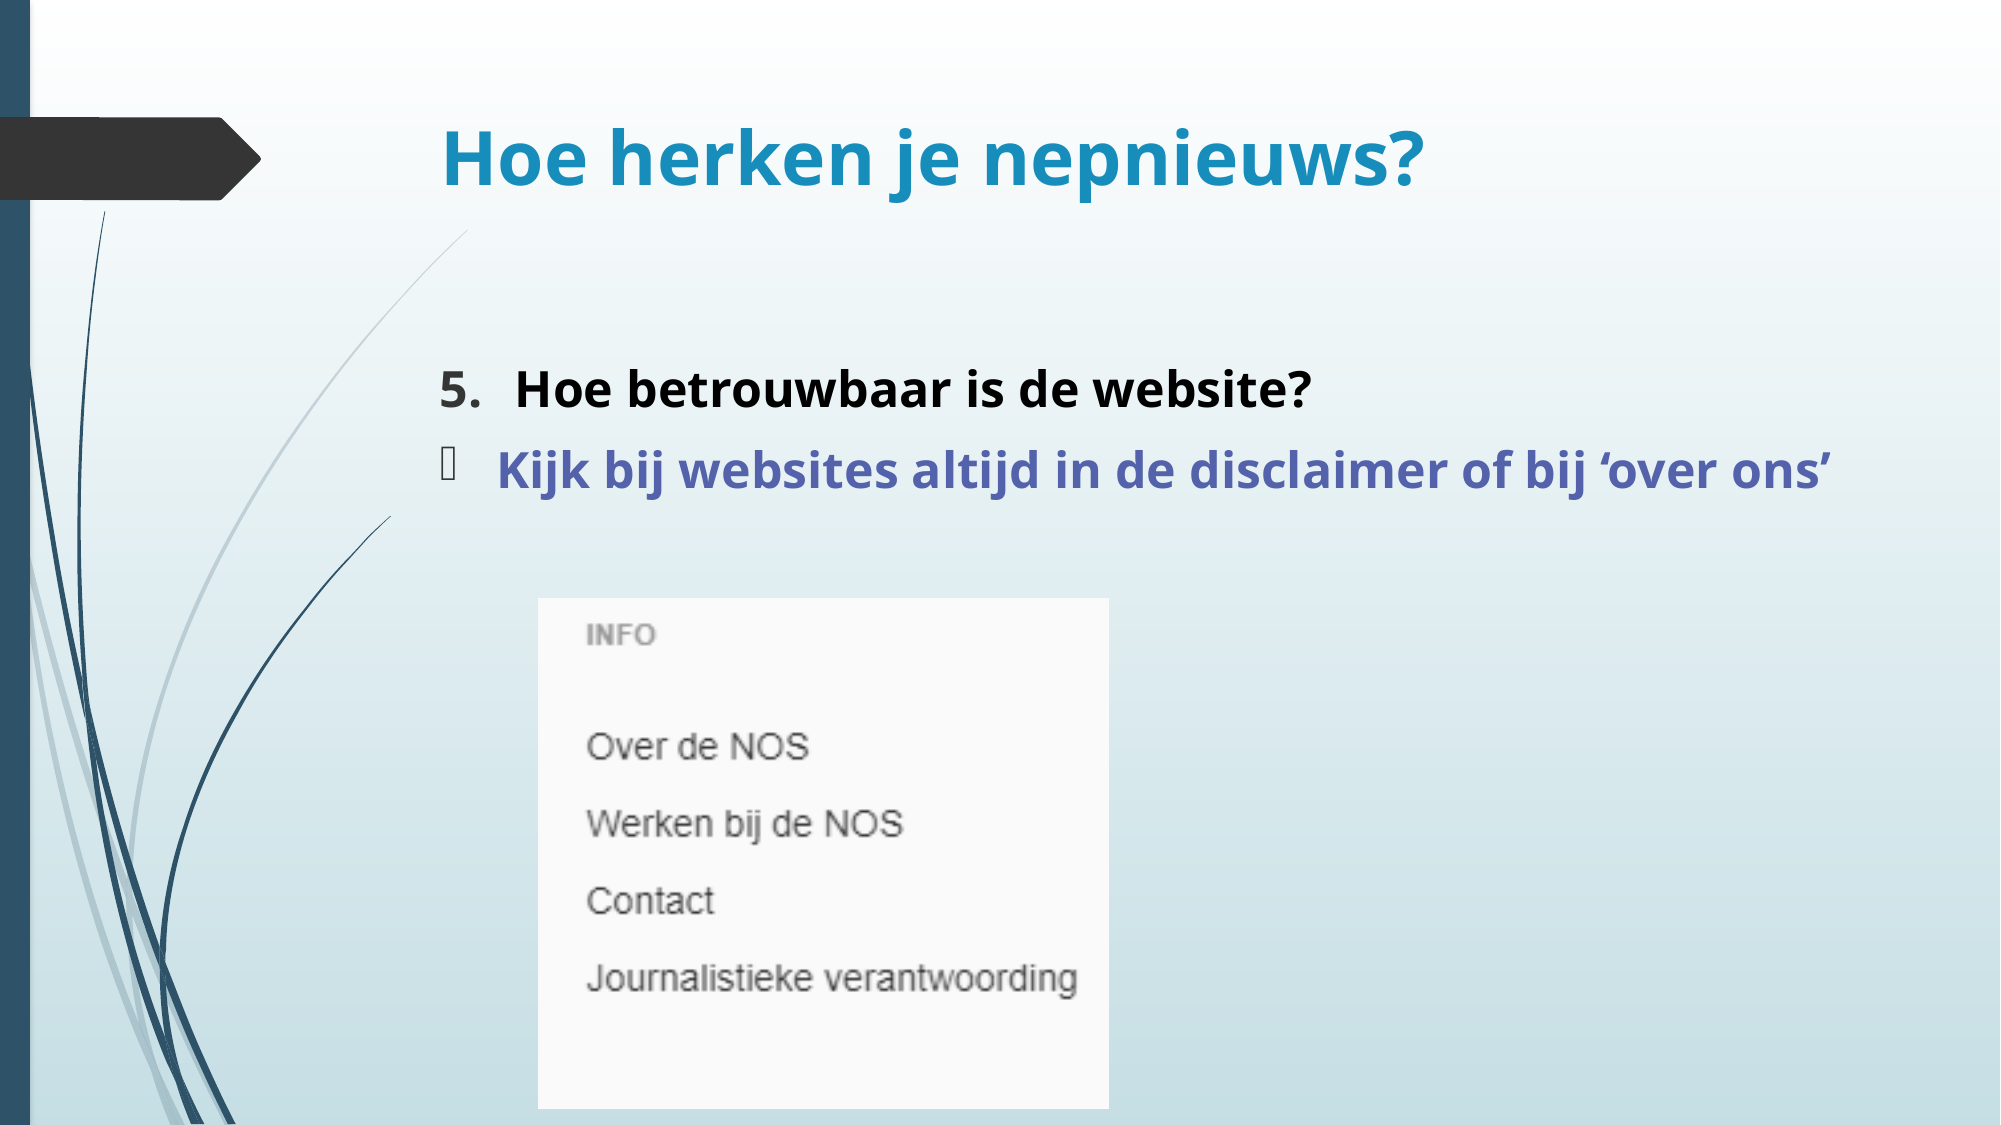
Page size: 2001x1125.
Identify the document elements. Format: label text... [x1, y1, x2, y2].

list Hoe betrouwbaar is de website? Kijk bij websites altijd in de disclaimer of bij ‘over ons’ [424, 350, 1888, 1023]
picture [537, 598, 1110, 1110]
title Hoe herken je nepnieuws? [425, 102, 1888, 313]
